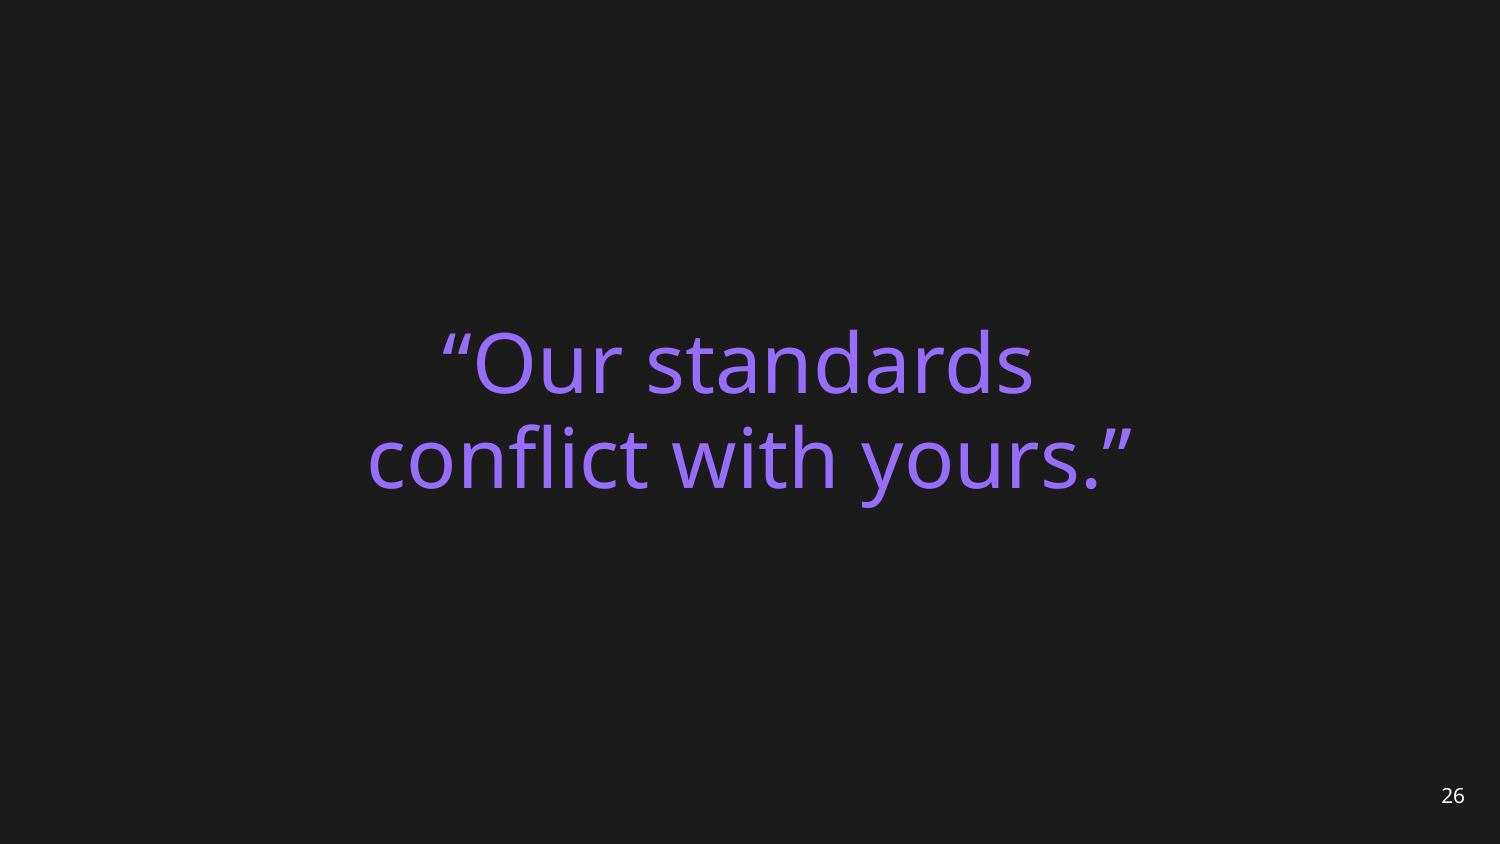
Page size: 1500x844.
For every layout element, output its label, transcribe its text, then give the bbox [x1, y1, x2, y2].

title “Our standards conflict with yours.” [51, 72, 1449, 753]
slide_number 26 [1389, 764, 1480, 830]
